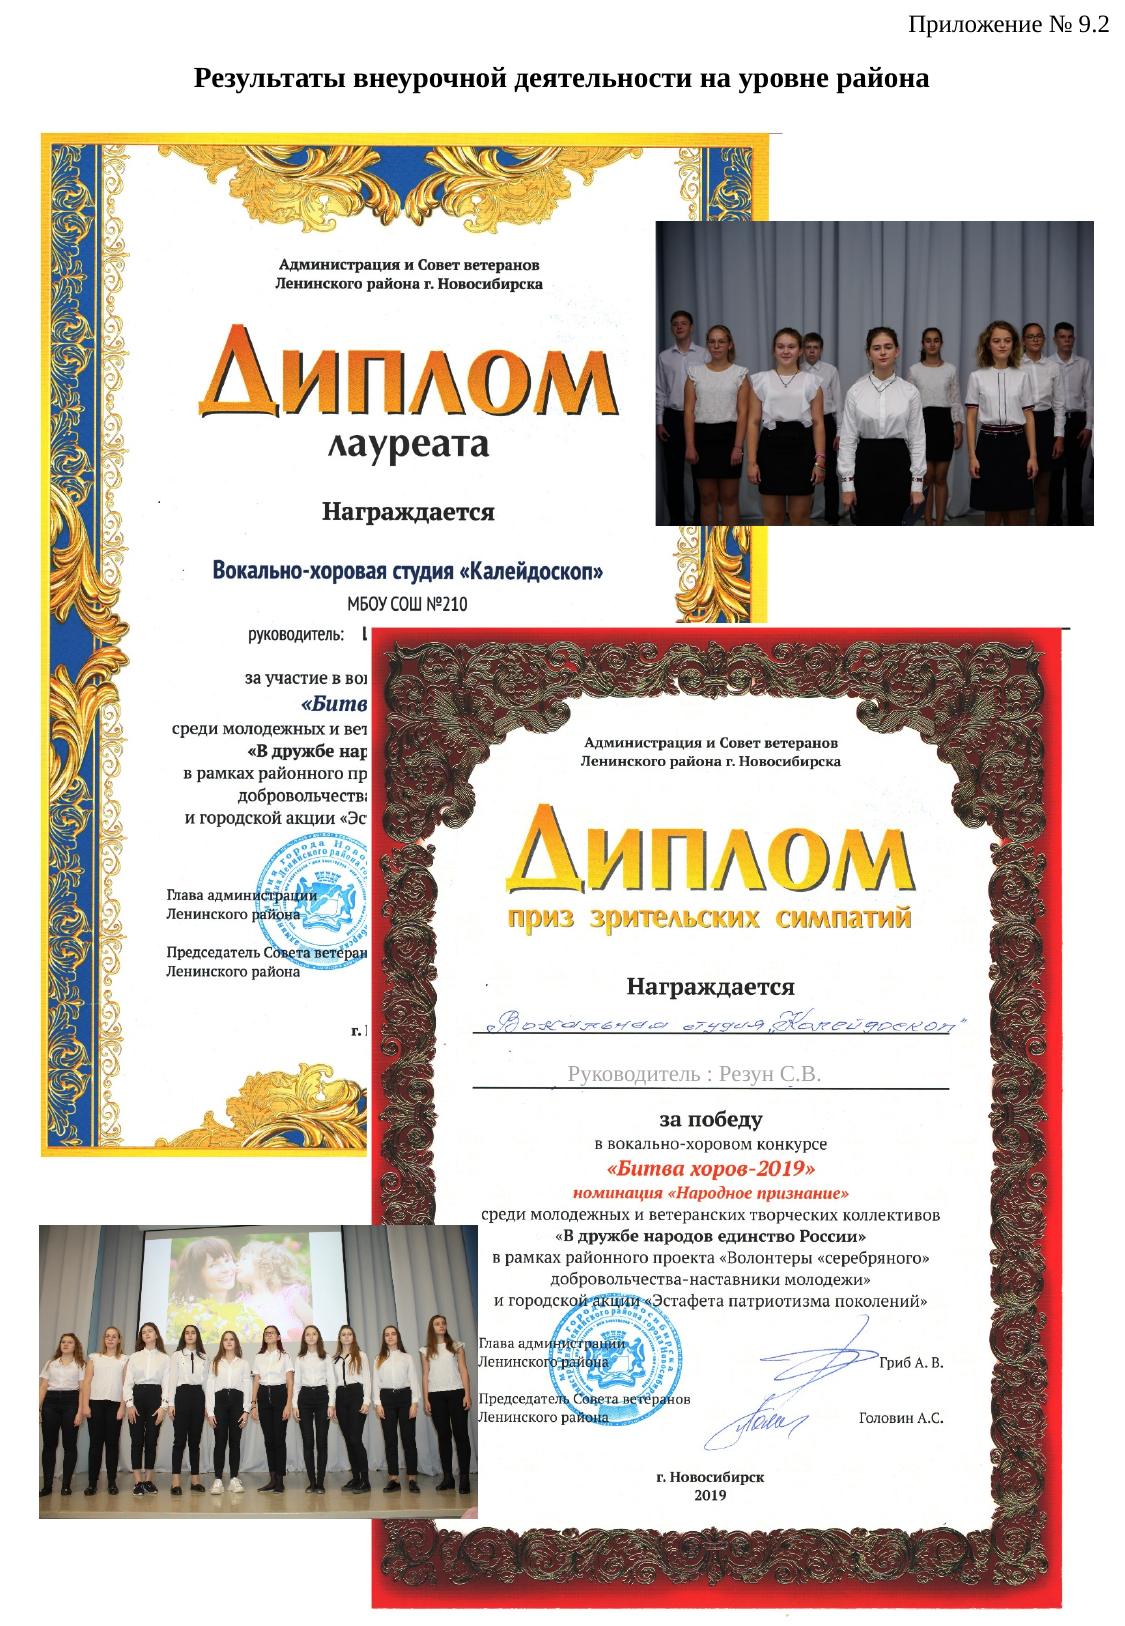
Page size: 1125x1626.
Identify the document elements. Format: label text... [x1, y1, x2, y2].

picture [35, 127, 1095, 1625]
text_box Приложение № 9.2 [614, 0, 1125, 45]
text_box Результаты внеурочной деятельности на уровне района [0, 50, 1125, 101]
